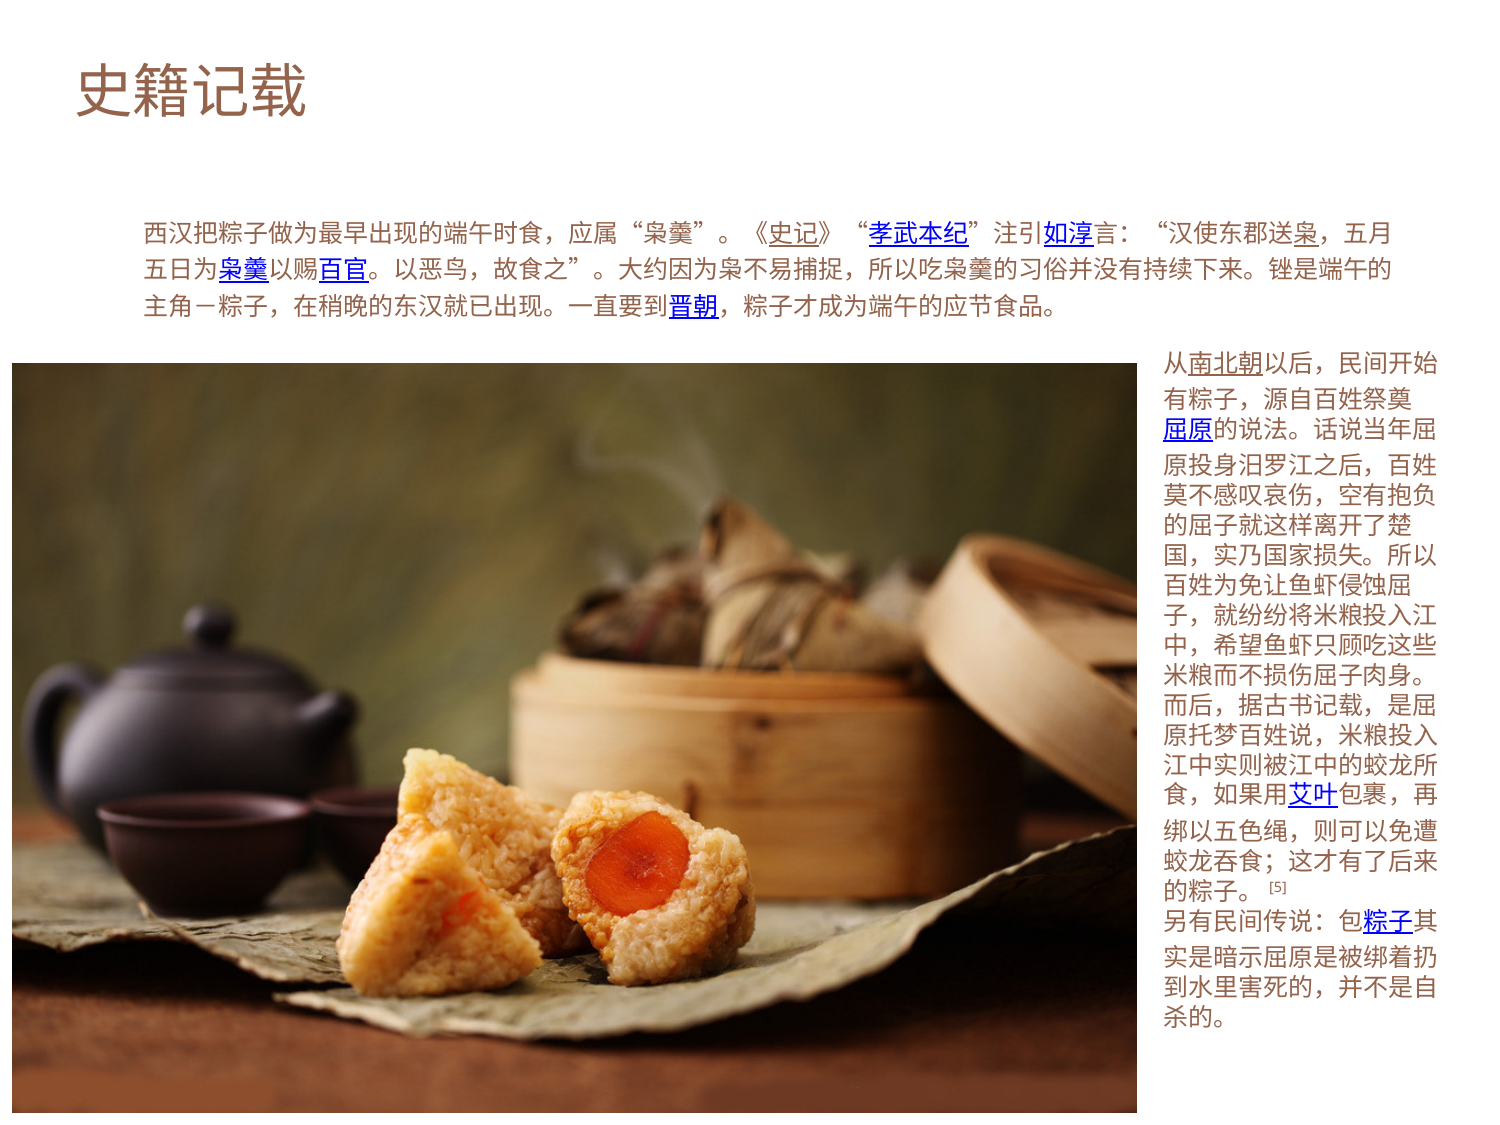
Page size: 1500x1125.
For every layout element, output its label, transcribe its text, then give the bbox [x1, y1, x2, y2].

text_box 从南北朝以后，民间开始有粽子，源自百姓祭奠屈原的说法。话说当年屈原投身汨罗江之后，百姓莫不感叹哀伤，空有抱负的屈子就这样离开了楚国，实乃国家损失。所以百姓为免让鱼虾侵蚀屈子，就纷纷将米粮投入江中，希望鱼虾只顾吃这些米粮而不损伤屈子肉身。 而后，据古书记载，是屈原托梦百姓说，米粮投入江中实则被江中的蛟龙所食，如果用艾叶包裹，再绑以五色绳，则可以免遭蛟龙吞食；这才有了后来的粽子。[5] 另有民间传说：包粽子其实是暗示屈原是被绑着扔到水里害死的，并不是自杀的。 [1148, 339, 1477, 1069]
text_box 西汉把粽子做为最早出现的端午时食，应属“枭羹”。《史记》“孝武本纪”注引如淳言：“汉使东郡送枭，五月五日为枭羹以赐百官。以恶鸟，故食之”。大约因为枭不易捕捉，所以吃枭羹的习俗并没有持续下来。锉是端午的主角－粽子，在稍晚的东汉就已出现。一直要到晋朝，粽子才成为端午的应节食品。 [128, 210, 1418, 334]
picture [12, 362, 1137, 1114]
text_box 史籍记载 [60, 46, 323, 132]
